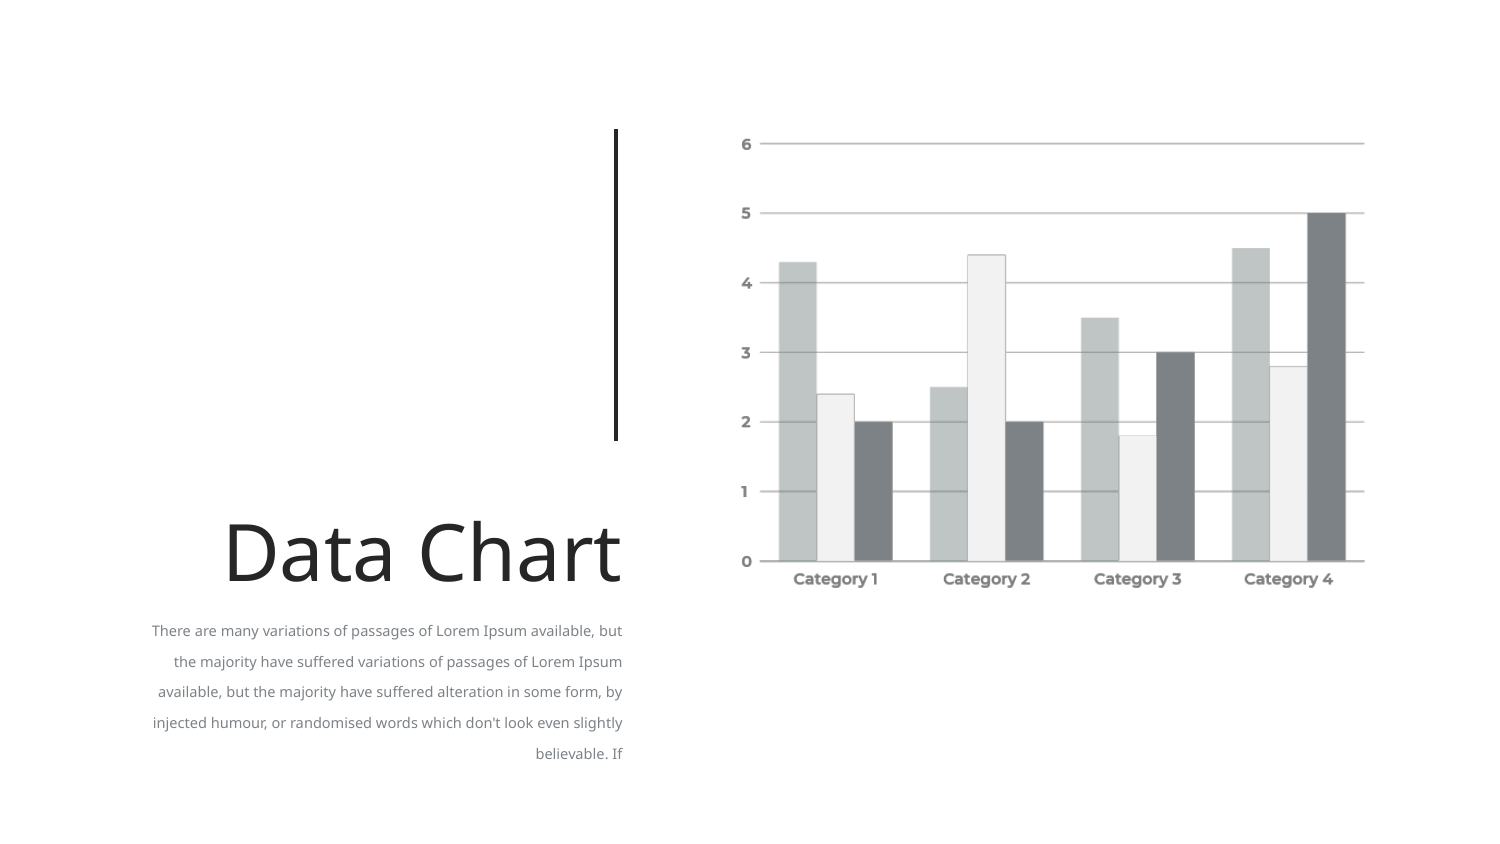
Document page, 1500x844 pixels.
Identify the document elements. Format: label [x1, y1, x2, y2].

text_box [120, 496, 635, 751]
picture [726, 128, 1380, 603]
